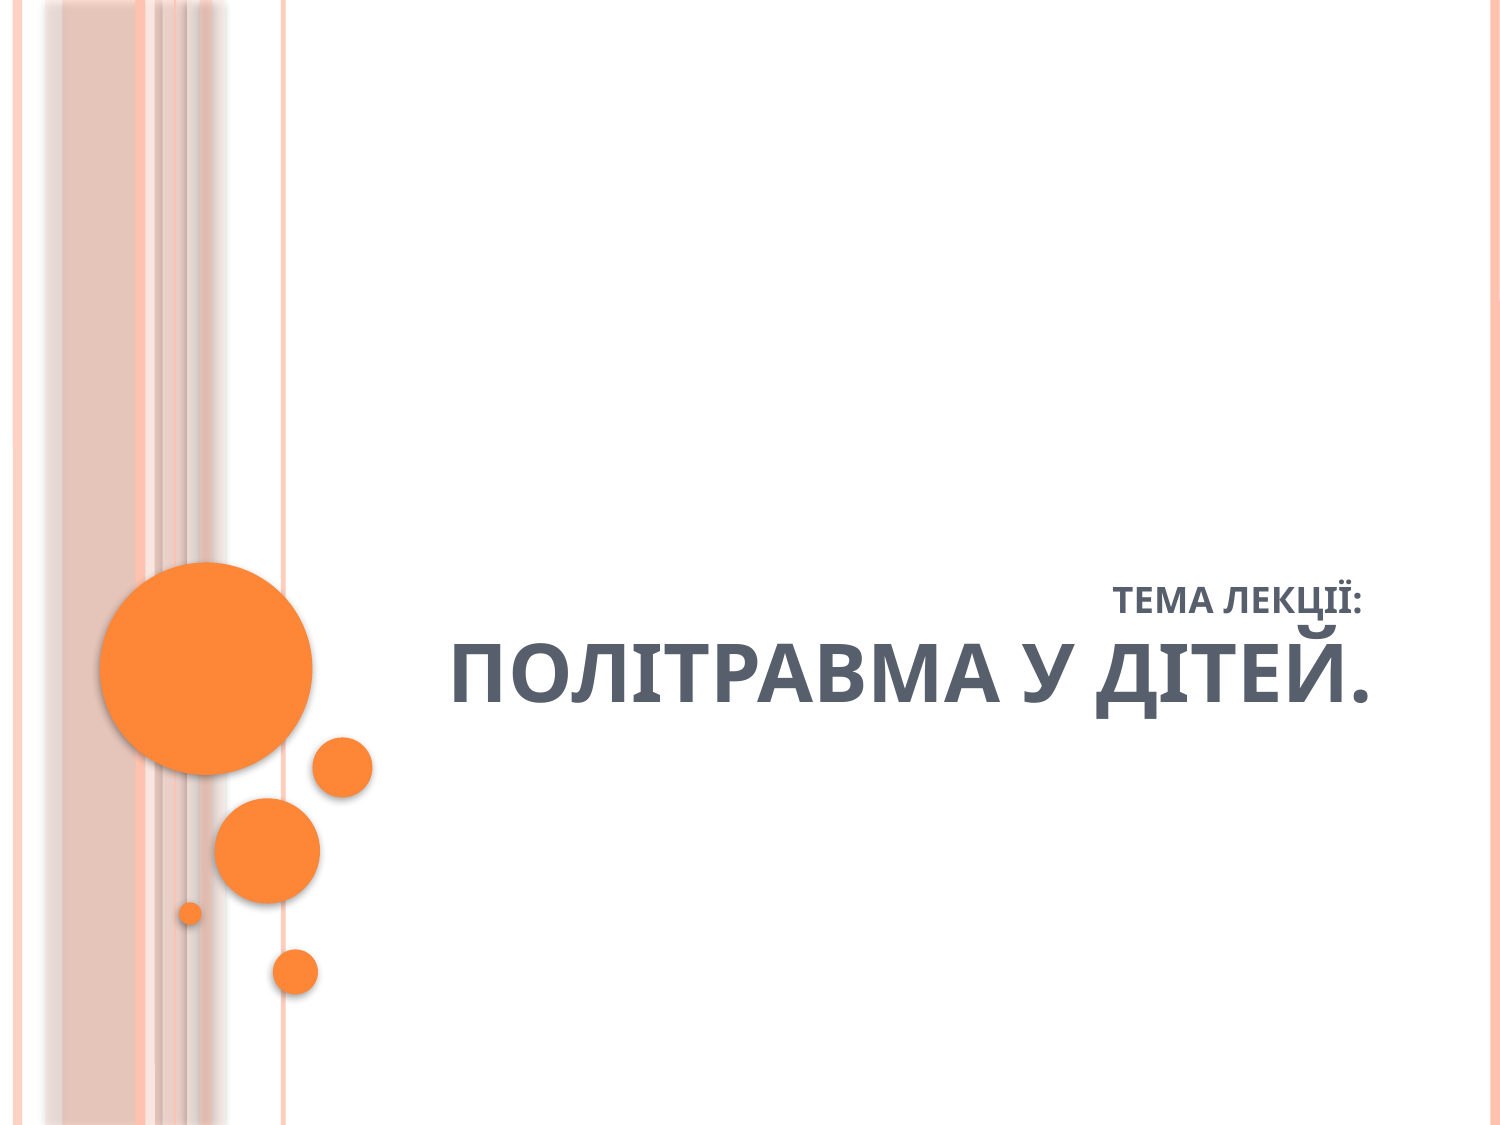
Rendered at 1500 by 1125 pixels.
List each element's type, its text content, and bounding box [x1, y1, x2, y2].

title ТЕМА ЛЕКЦІЇ: Політравма у дітей. [375, 512, 1388, 824]
